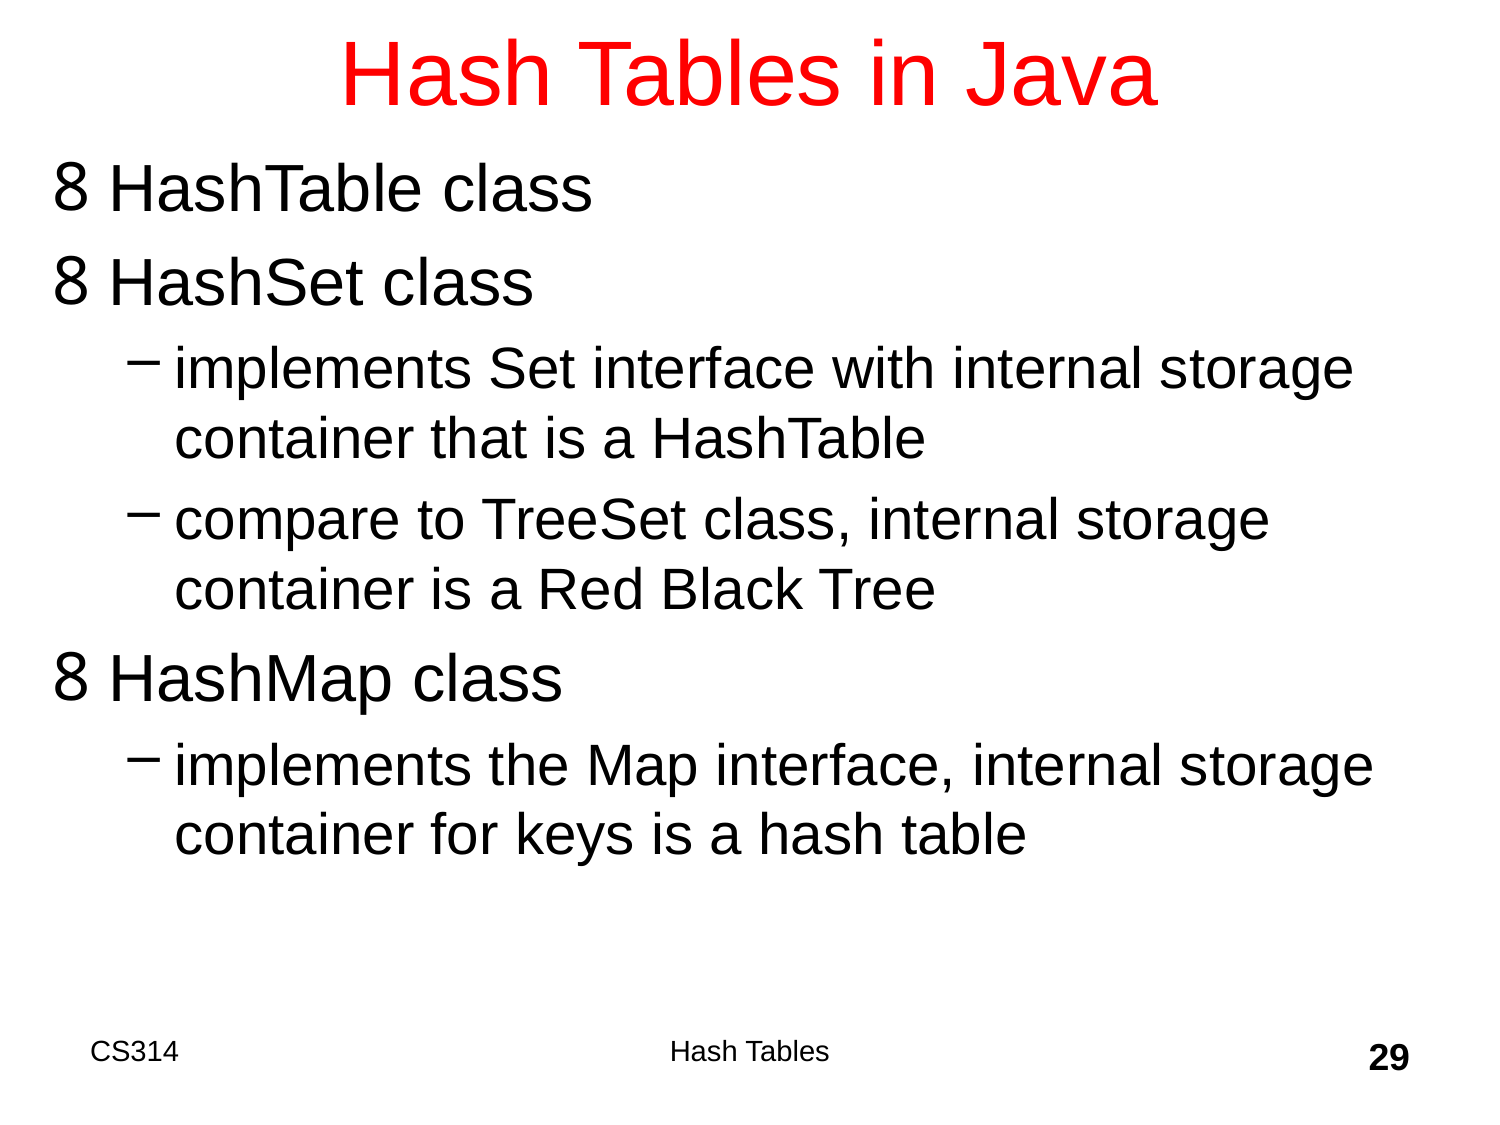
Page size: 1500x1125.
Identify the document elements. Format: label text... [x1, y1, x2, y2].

footer Hash Tables [462, 1038, 1038, 1101]
slide_number CS314 [74, 1038, 451, 1101]
list HashTable class HashSet class implements Set interface with internal storage container that is a HashTable compare to TreeSet class, internal storage container is a Red Black Tree HashMap class implements the Map interface, internal storage container for keys is a hash table [37, 137, 1463, 1038]
title Hash Tables in Java [112, 0, 1388, 137]
slide_number 29 [1112, 1038, 1426, 1101]
